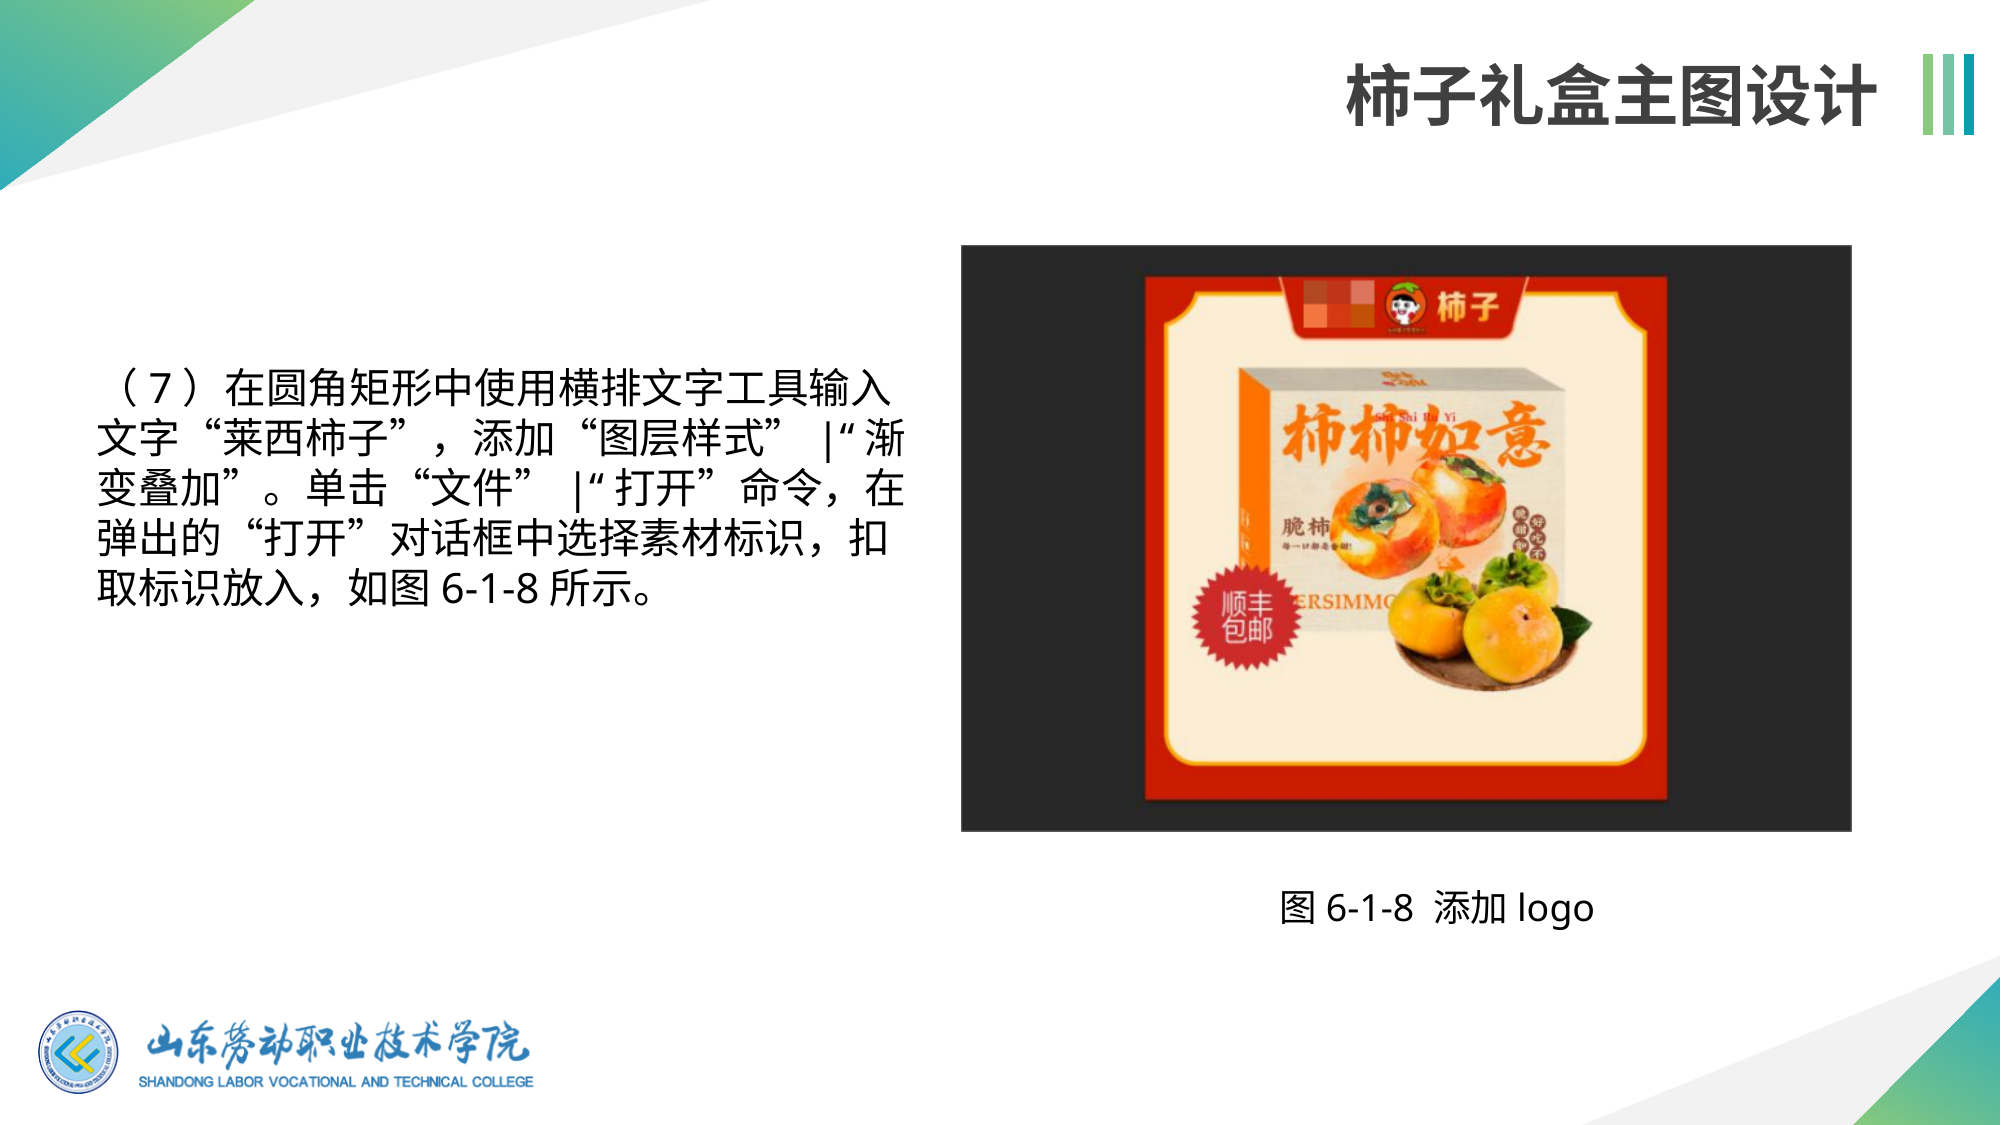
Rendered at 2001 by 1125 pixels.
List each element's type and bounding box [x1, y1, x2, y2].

picture [961, 245, 1852, 832]
text_box [1928, 54, 1969, 136]
picture [38, 1010, 550, 1094]
text_box [0, 0, 2000, 1125]
